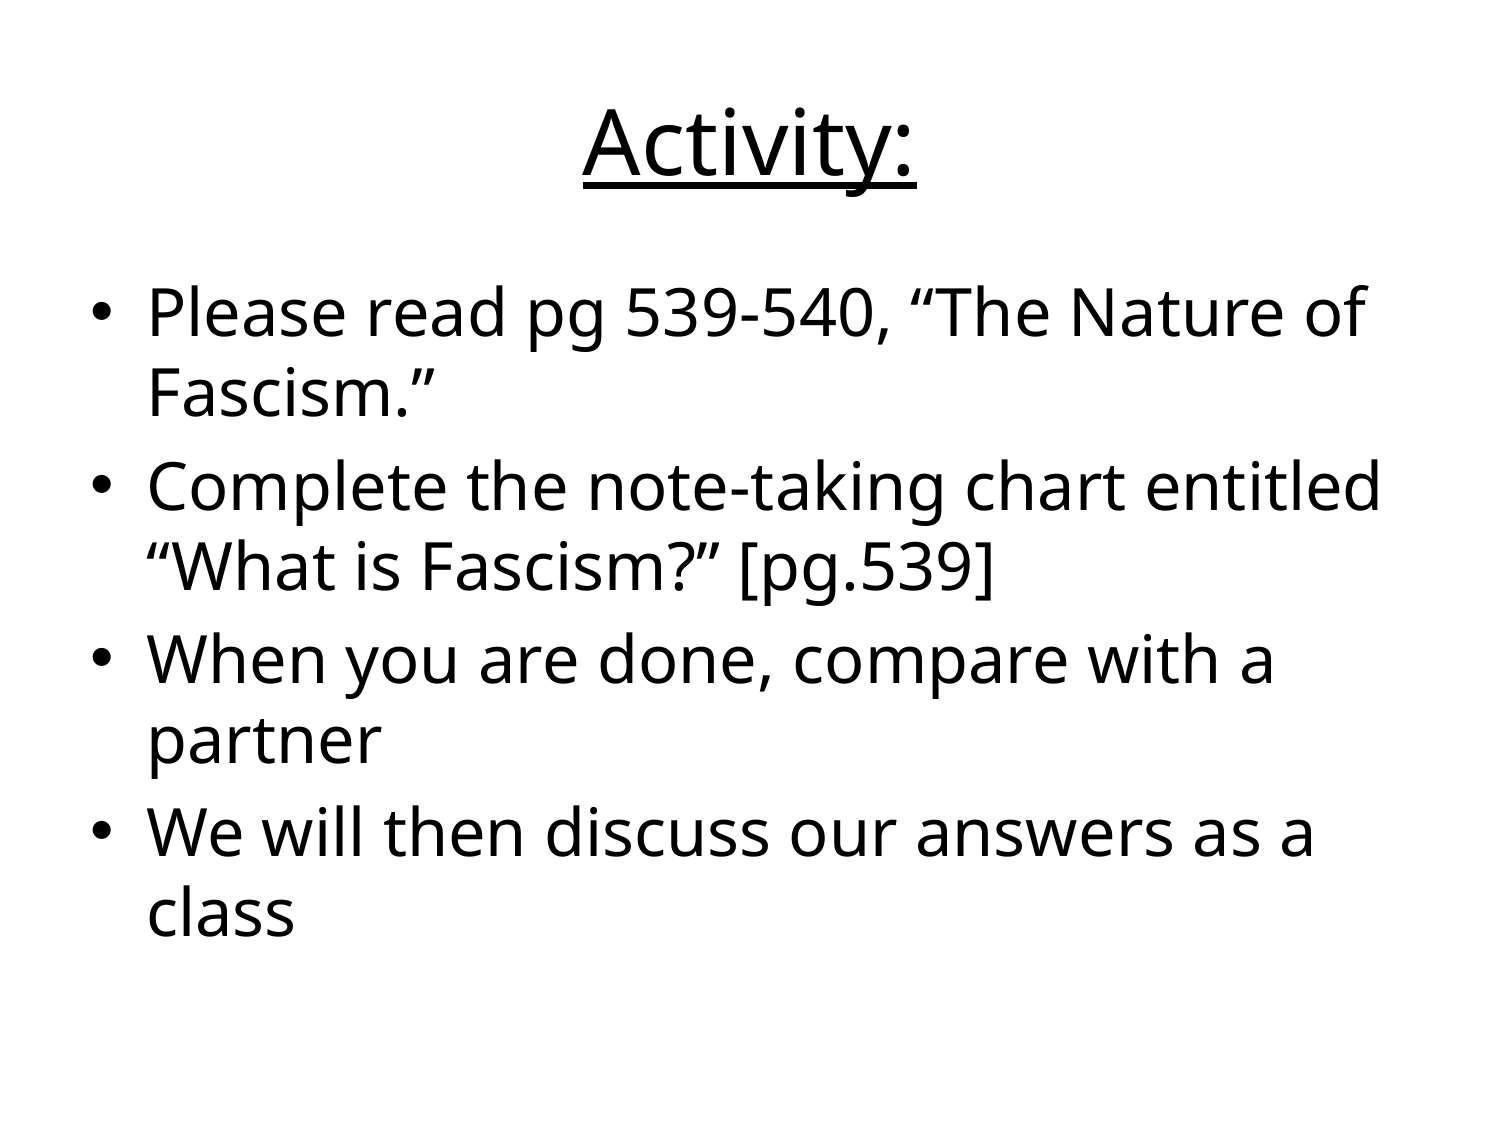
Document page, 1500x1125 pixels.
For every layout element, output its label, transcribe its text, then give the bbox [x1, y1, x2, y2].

list Please read pg 539-540, “The Nature of Fascism.” Complete the note-taking chart entitled “What is Fascism?” [pg.539] When you are done, compare with a partner We will then discuss our answers as a class [75, 262, 1425, 1005]
title Activity: [75, 45, 1425, 233]
